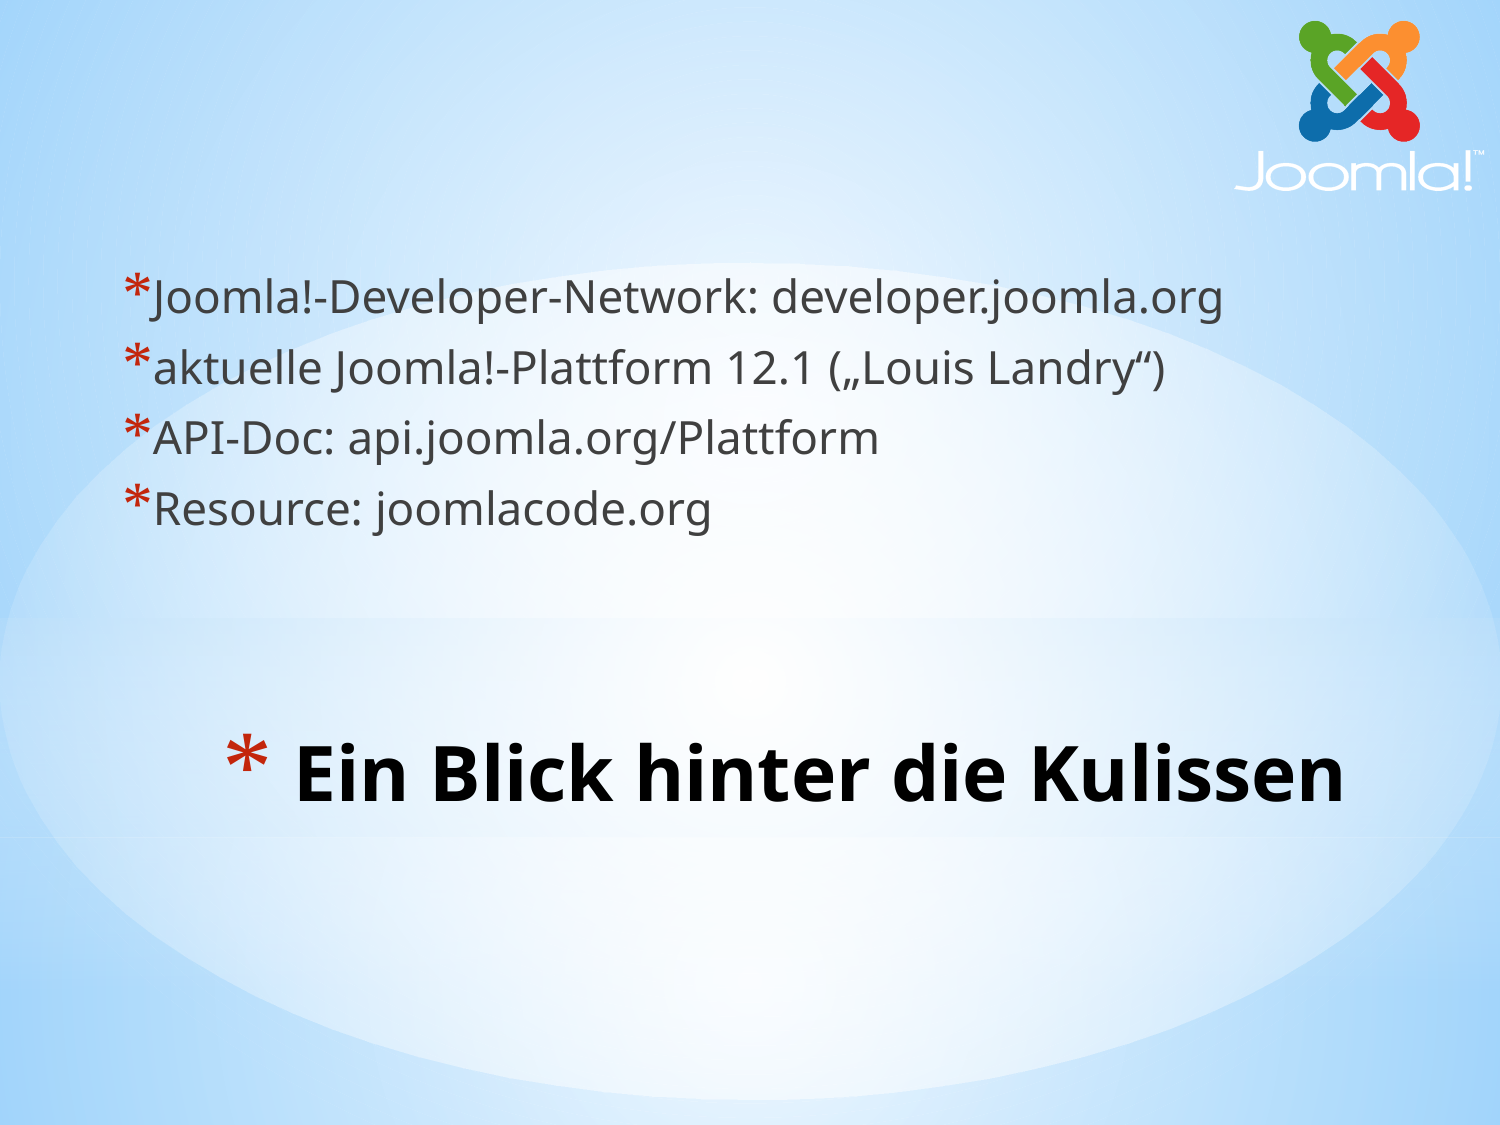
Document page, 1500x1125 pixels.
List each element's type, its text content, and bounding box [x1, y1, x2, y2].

title Ein Blick hinter die Kulissen [159, 717, 1363, 905]
list Joomla!-Developer-Network: developer.joomla.org aktuelle Joomla!-Plattform 12.1 („Louis Landry“) API-Doc: api.joomla.org/Plattform Resource: joomlacode.org [100, 120, 1306, 690]
picture [1234, 19, 1485, 191]
